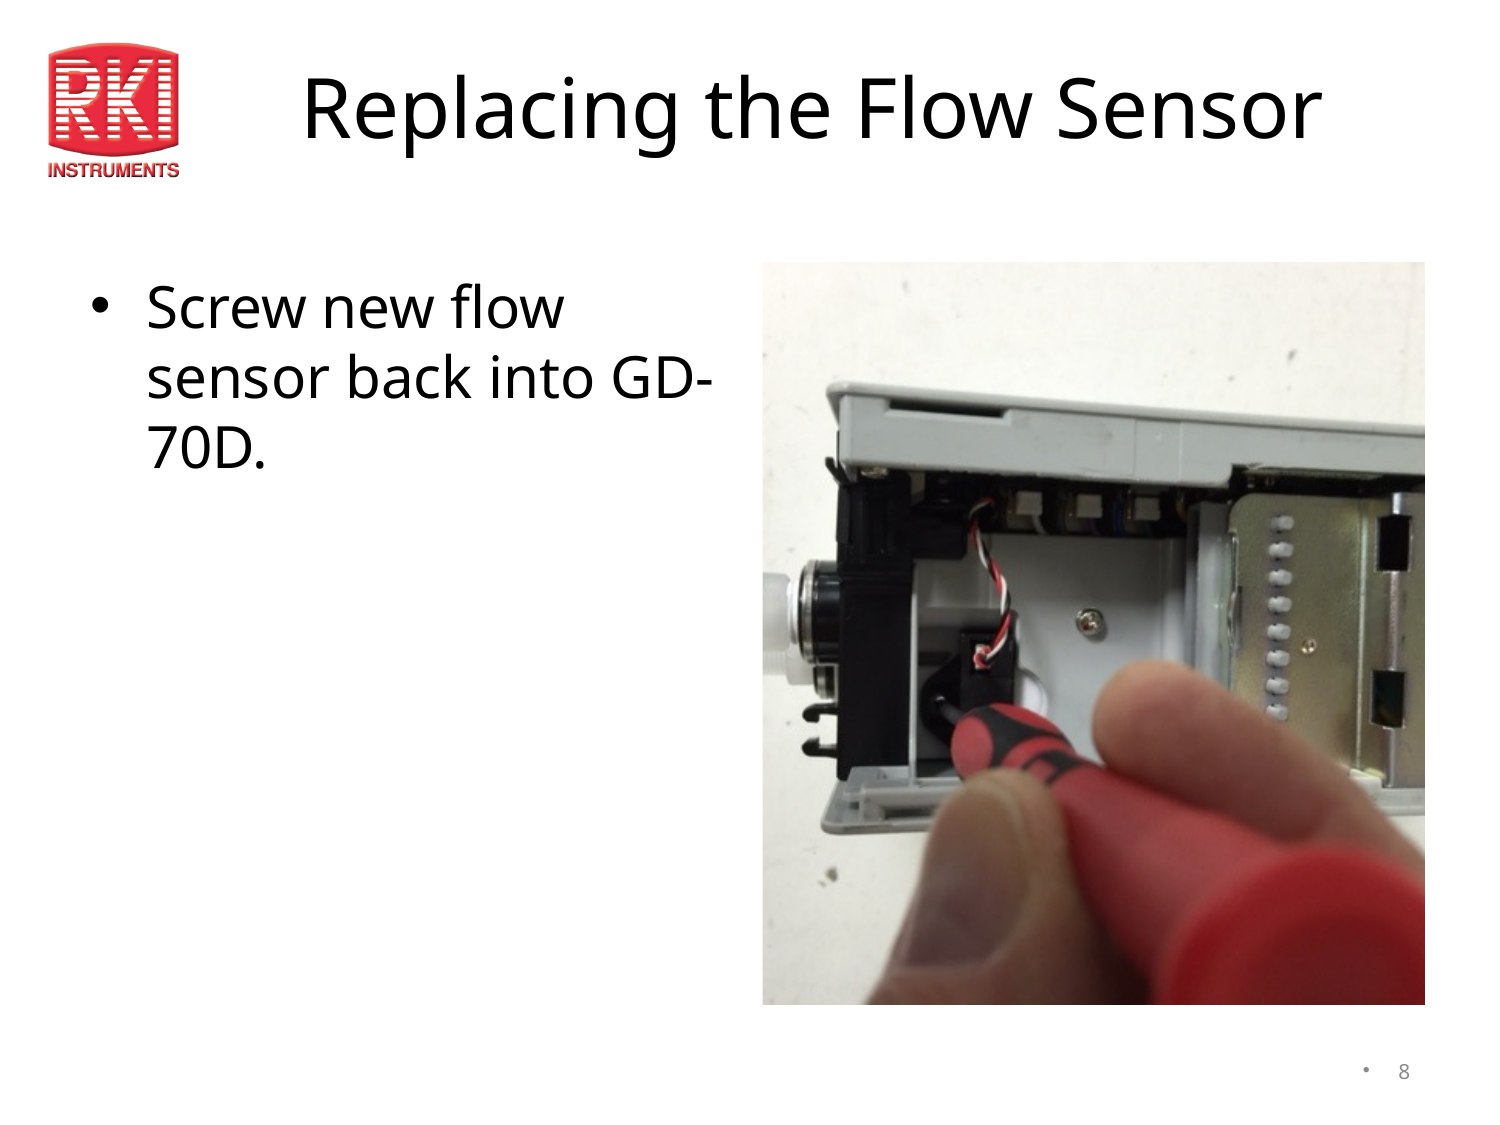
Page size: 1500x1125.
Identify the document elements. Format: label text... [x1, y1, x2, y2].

title Replacing the Flow Sensor [175, 49, 1451, 161]
slide_number 8 [1074, 1042, 1425, 1103]
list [762, 262, 1426, 1006]
picture [37, 37, 188, 184]
list Screw new flow sensor back into GD-70D. [75, 262, 738, 1005]
